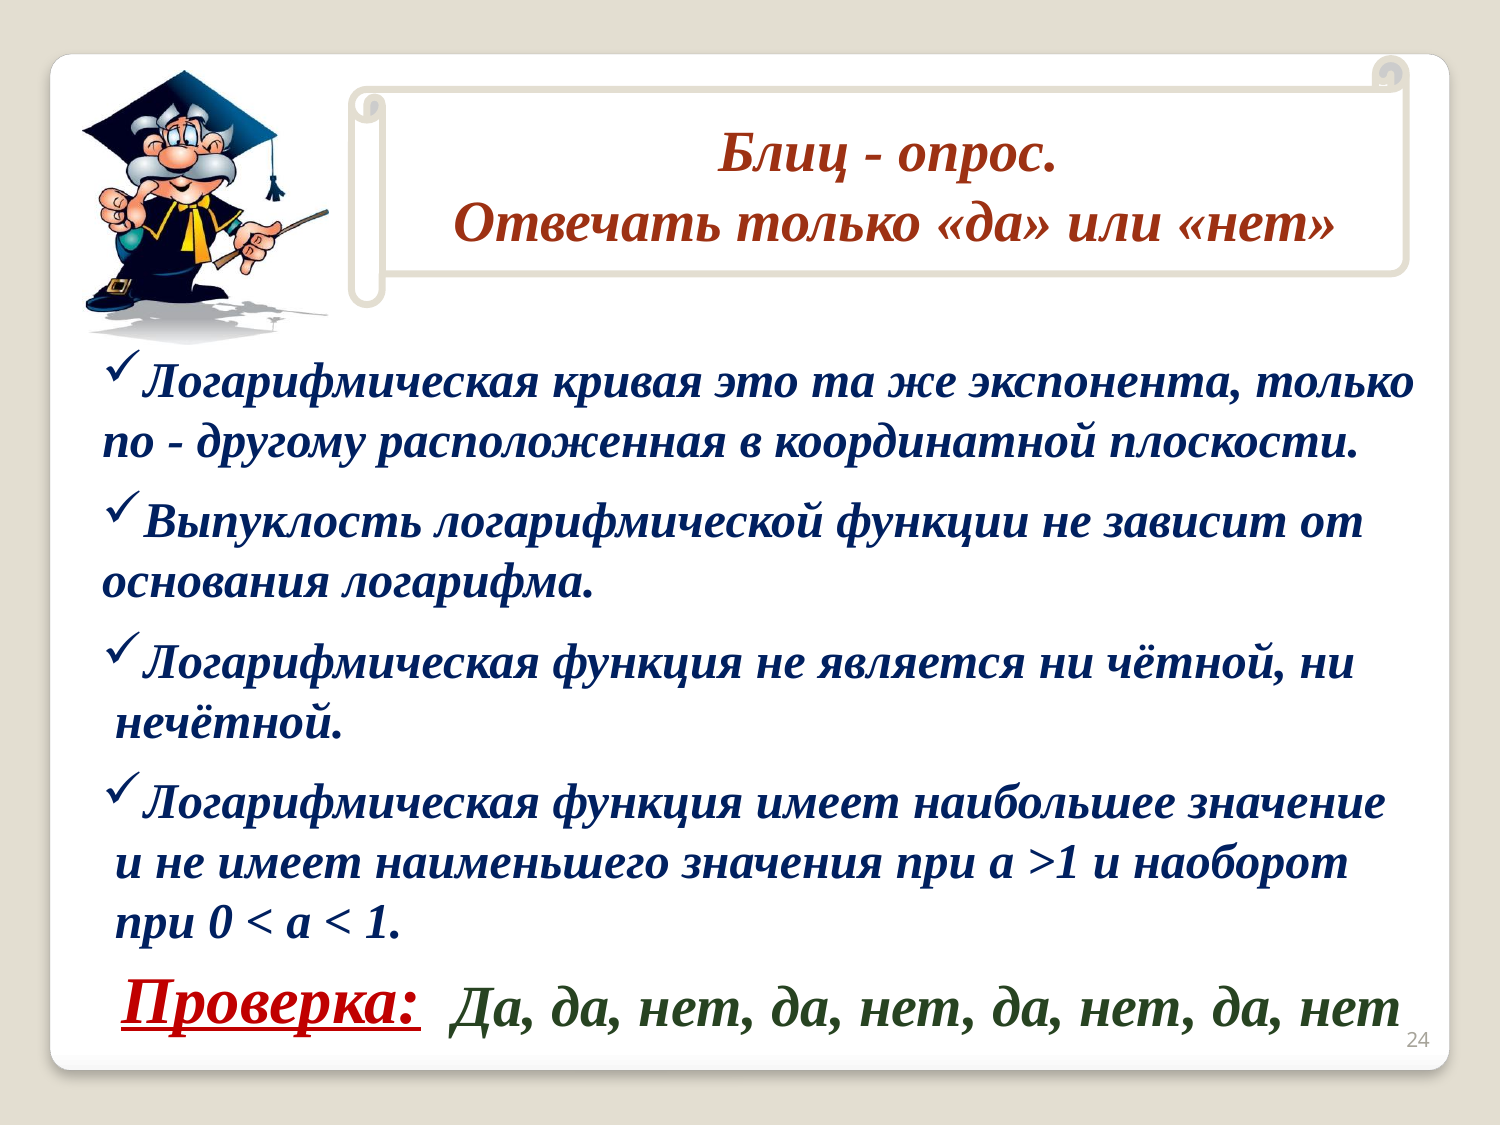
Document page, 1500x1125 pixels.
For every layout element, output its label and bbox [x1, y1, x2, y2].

slide_number [1369, 1002, 1445, 1063]
text_box [351, 58, 1407, 305]
text_box [87, 339, 1430, 475]
text_box [87, 480, 1393, 616]
text_box [87, 761, 1402, 1044]
picture [81, 70, 329, 345]
text_box [87, 621, 1371, 756]
text_box [438, 960, 1418, 1046]
